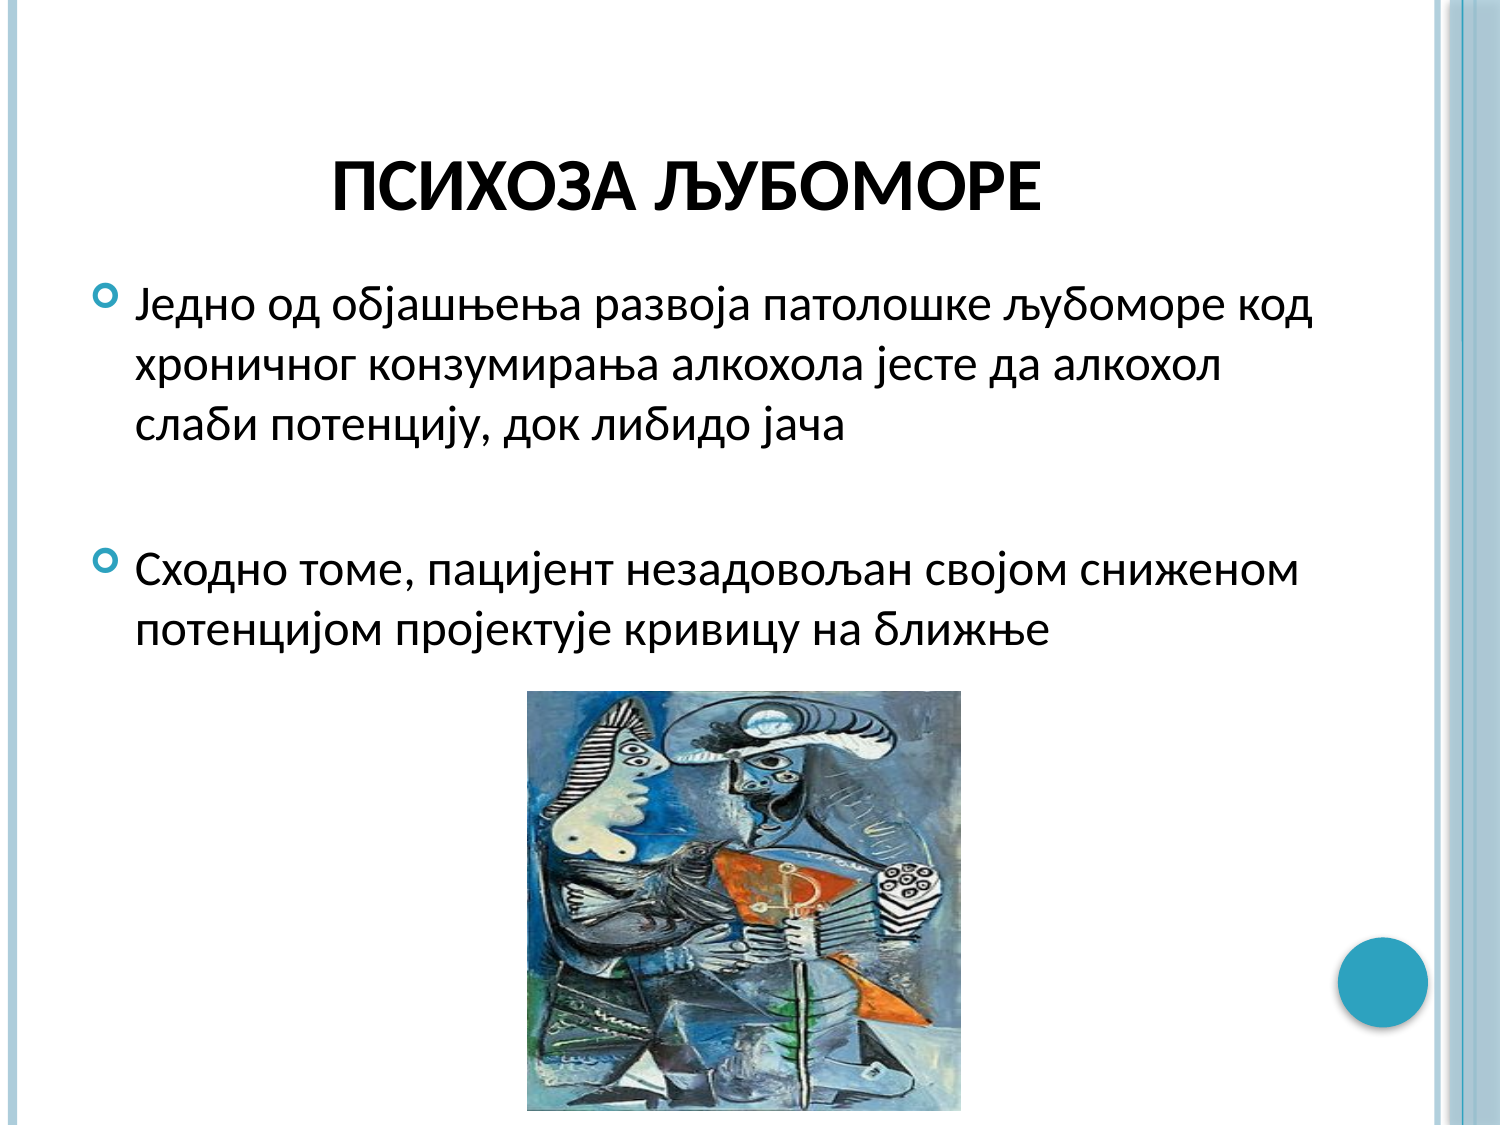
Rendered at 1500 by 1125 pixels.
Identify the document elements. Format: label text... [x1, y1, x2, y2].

list Једно од објашњења развоја патолошке љубоморе код хроничног конзумирања алкохола јесте да алкохол слаби потенцију, док либидо јача Сходно томе, пацијент незадовољан својом сниженом потенцијом пројектује кривицу на ближње [75, 262, 1348, 657]
picture [526, 690, 962, 1111]
title Психоза љубоморе [75, 45, 1300, 233]
